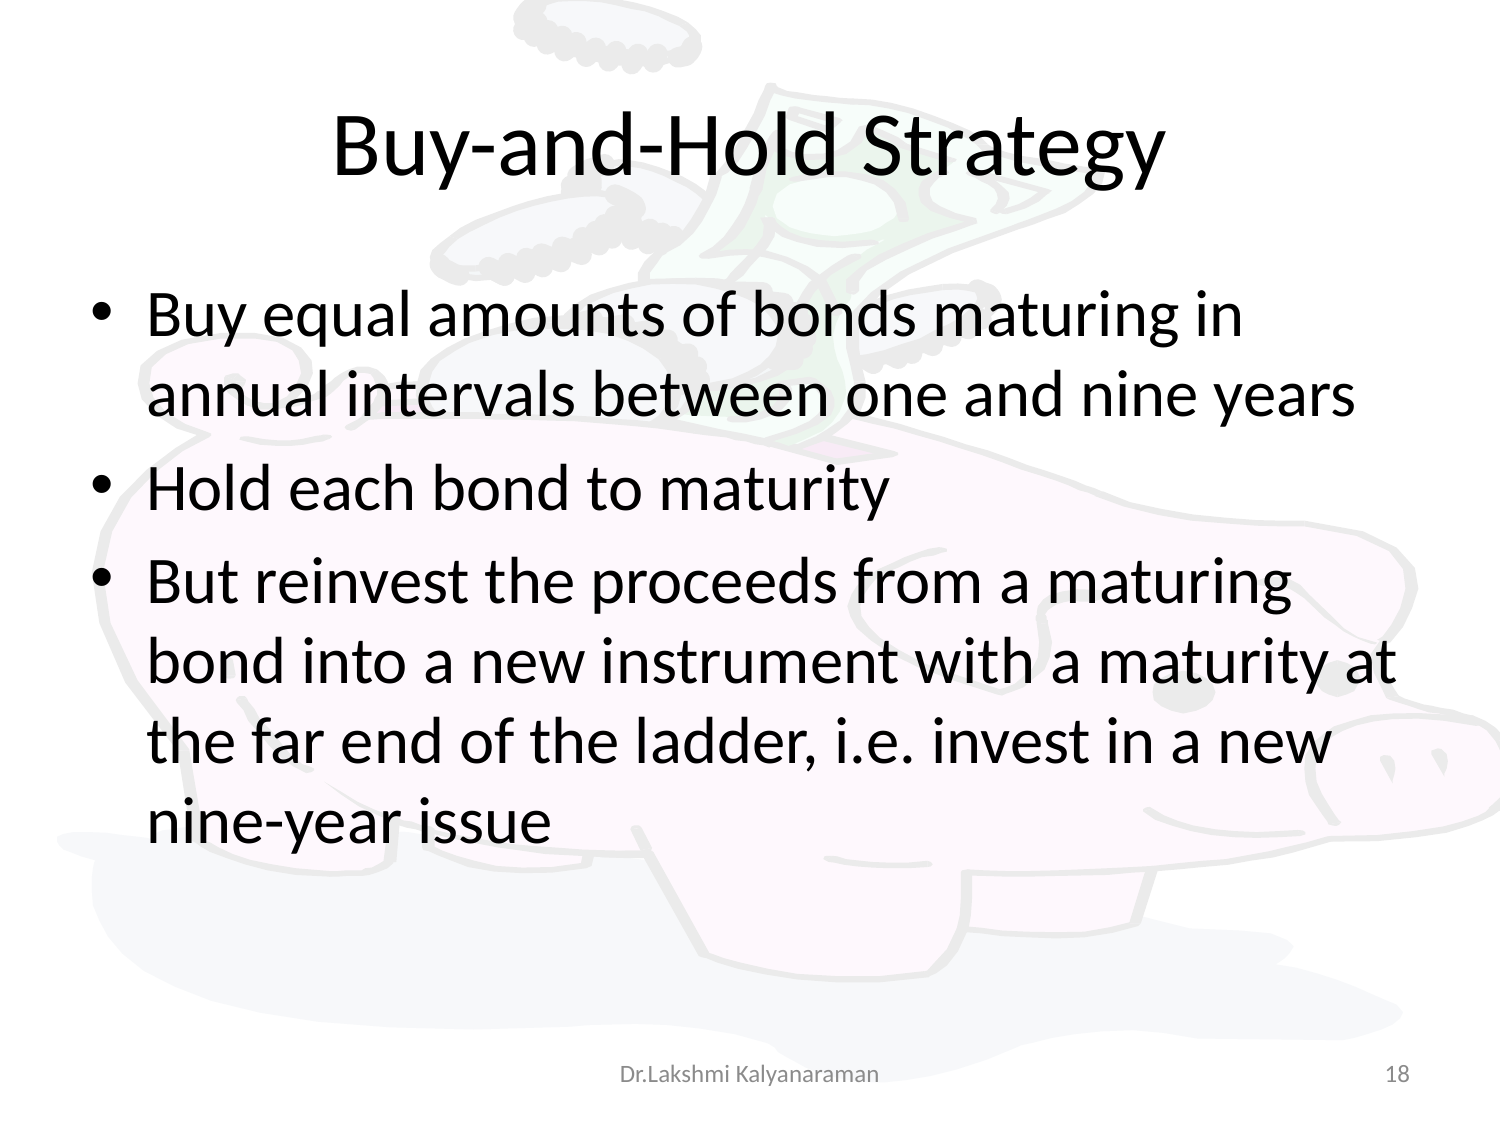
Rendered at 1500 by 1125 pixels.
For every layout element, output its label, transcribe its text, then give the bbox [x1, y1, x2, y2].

title Buy-and-Hold Strategy [75, 45, 1425, 233]
footer Dr.Lakshmi Kalyanaraman [512, 1042, 988, 1103]
list Buy equal amounts of bonds maturing in annual intervals between one and nine years Hold each bond to maturity But reinvest the proceeds from a maturing bond into a new instrument with a maturity at the far end of the ladder, i.e. invest in a new nine-year issue [75, 262, 1425, 1005]
slide_number 18 [1074, 1042, 1425, 1103]
